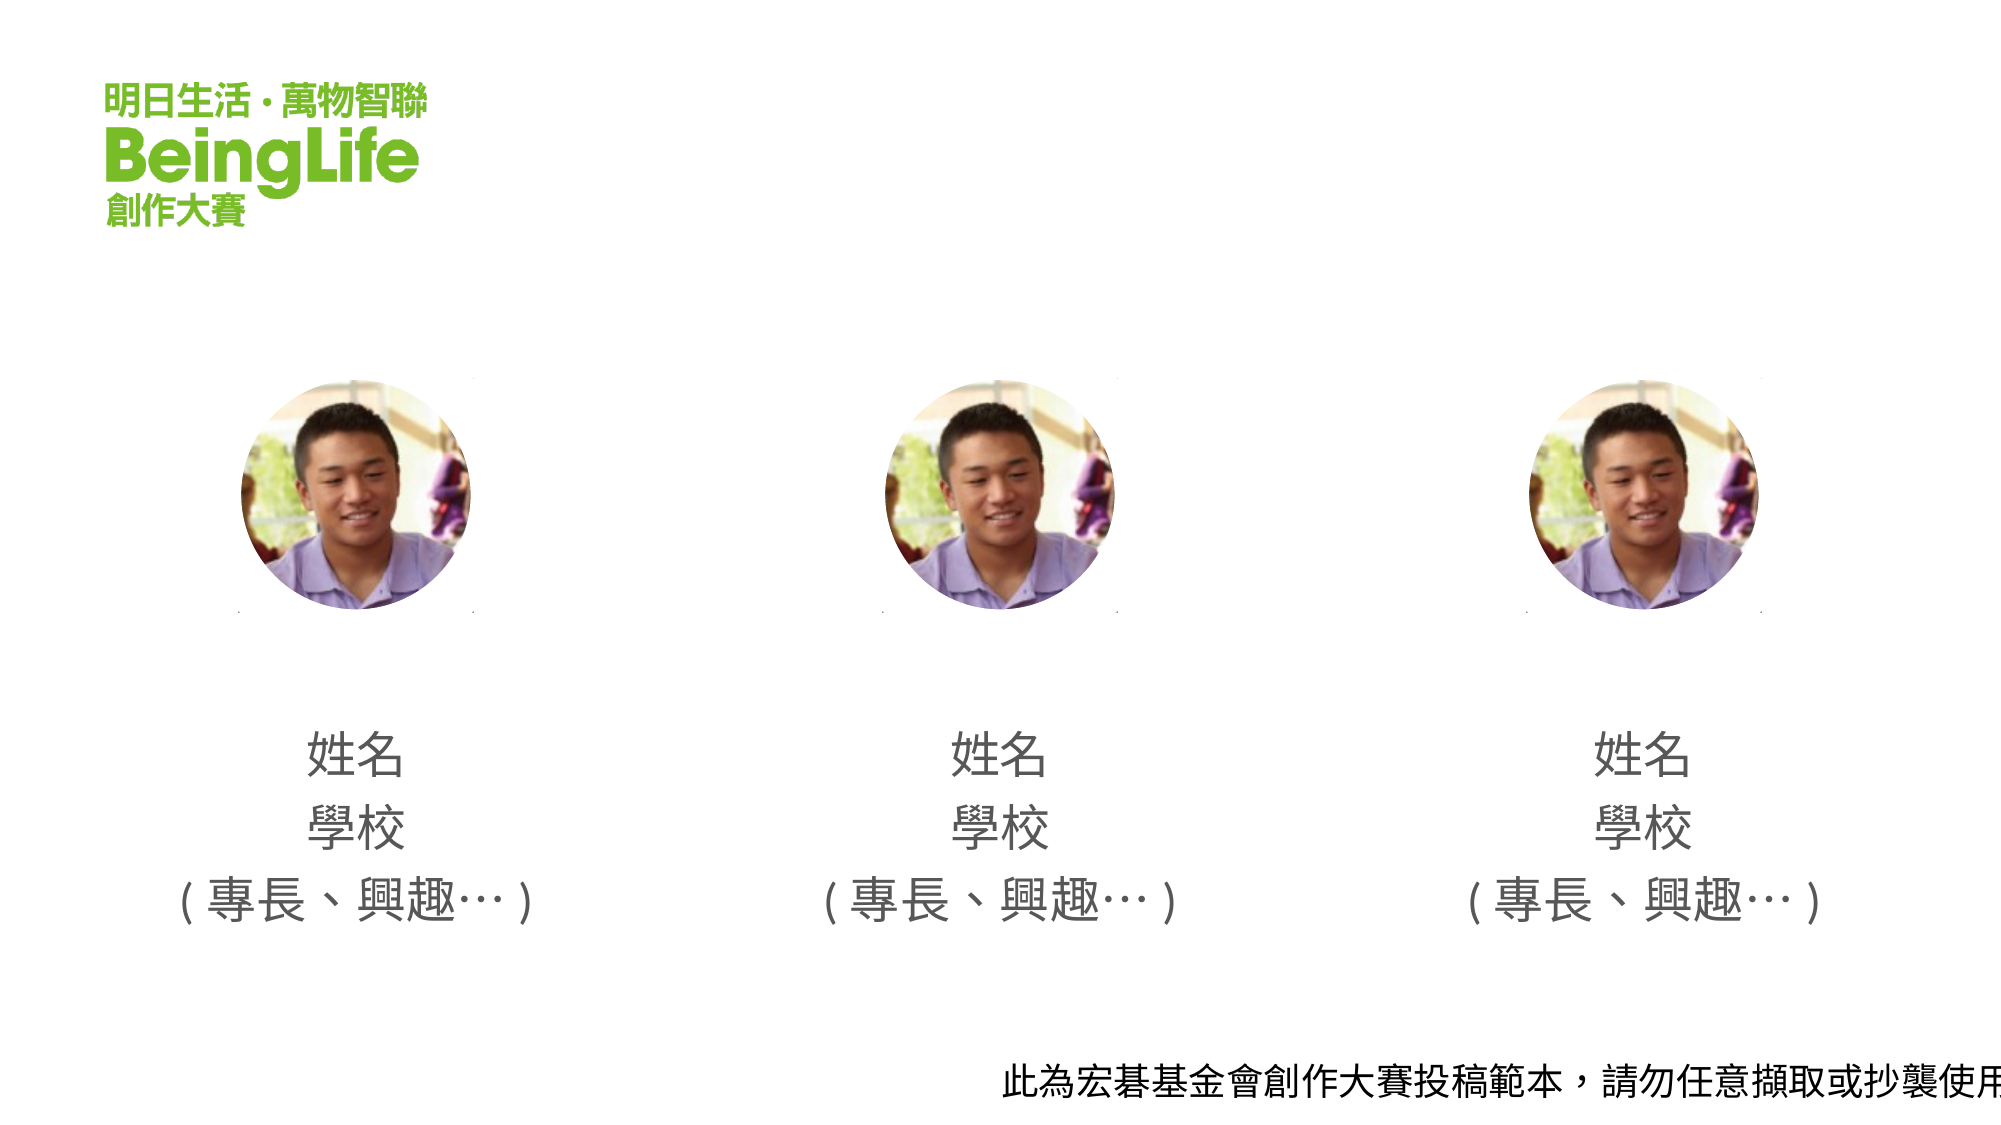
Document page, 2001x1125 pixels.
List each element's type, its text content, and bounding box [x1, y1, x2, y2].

text_box 姓名 學校 (專長、興趣…) [100, 716, 612, 995]
picture [105, 82, 427, 227]
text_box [1478, 329, 1810, 661]
text_box 姓名 學校 (專長、興趣…) [1388, 716, 1900, 995]
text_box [834, 329, 1166, 661]
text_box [190, 329, 522, 661]
text_box 姓名 學校 (專長、興趣…) [744, 716, 1256, 995]
